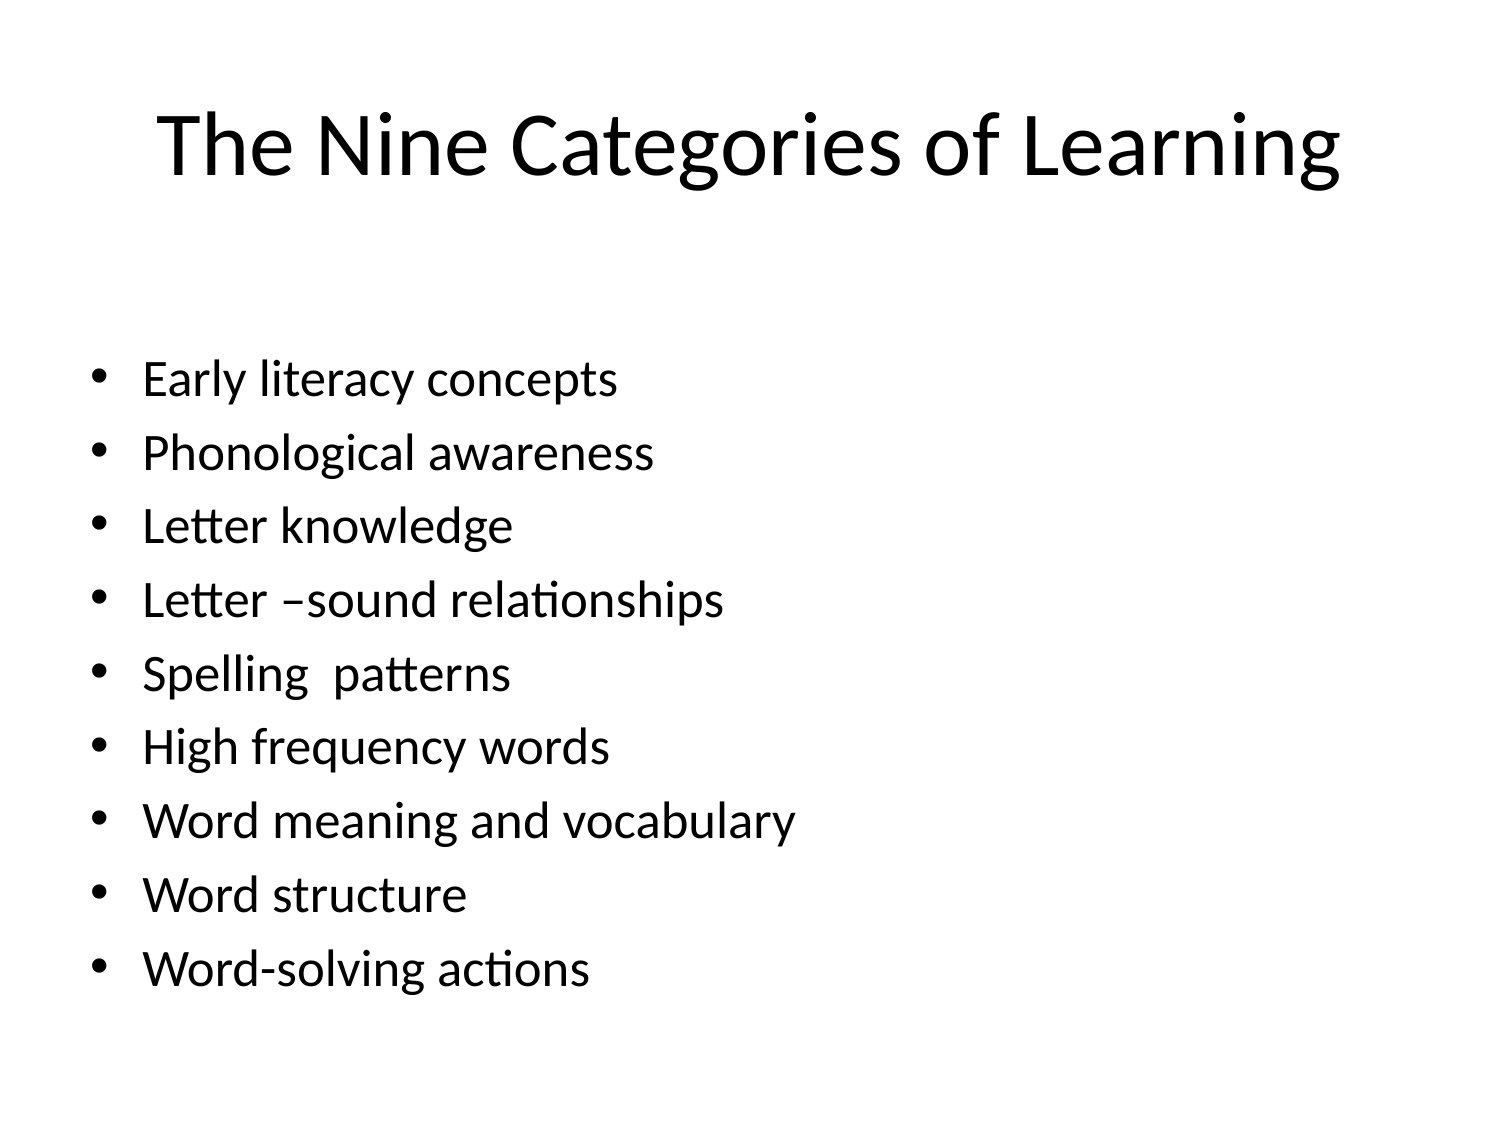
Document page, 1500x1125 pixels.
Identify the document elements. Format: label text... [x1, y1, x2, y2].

list Early literacy concepts Phonological awareness Letter knowledge Letter –sound relationships Spelling patterns High frequency words Word meaning and vocabulary Word structure Word-solving actions [75, 262, 1425, 1005]
title The Nine Categories of Learning [75, 45, 1425, 233]
